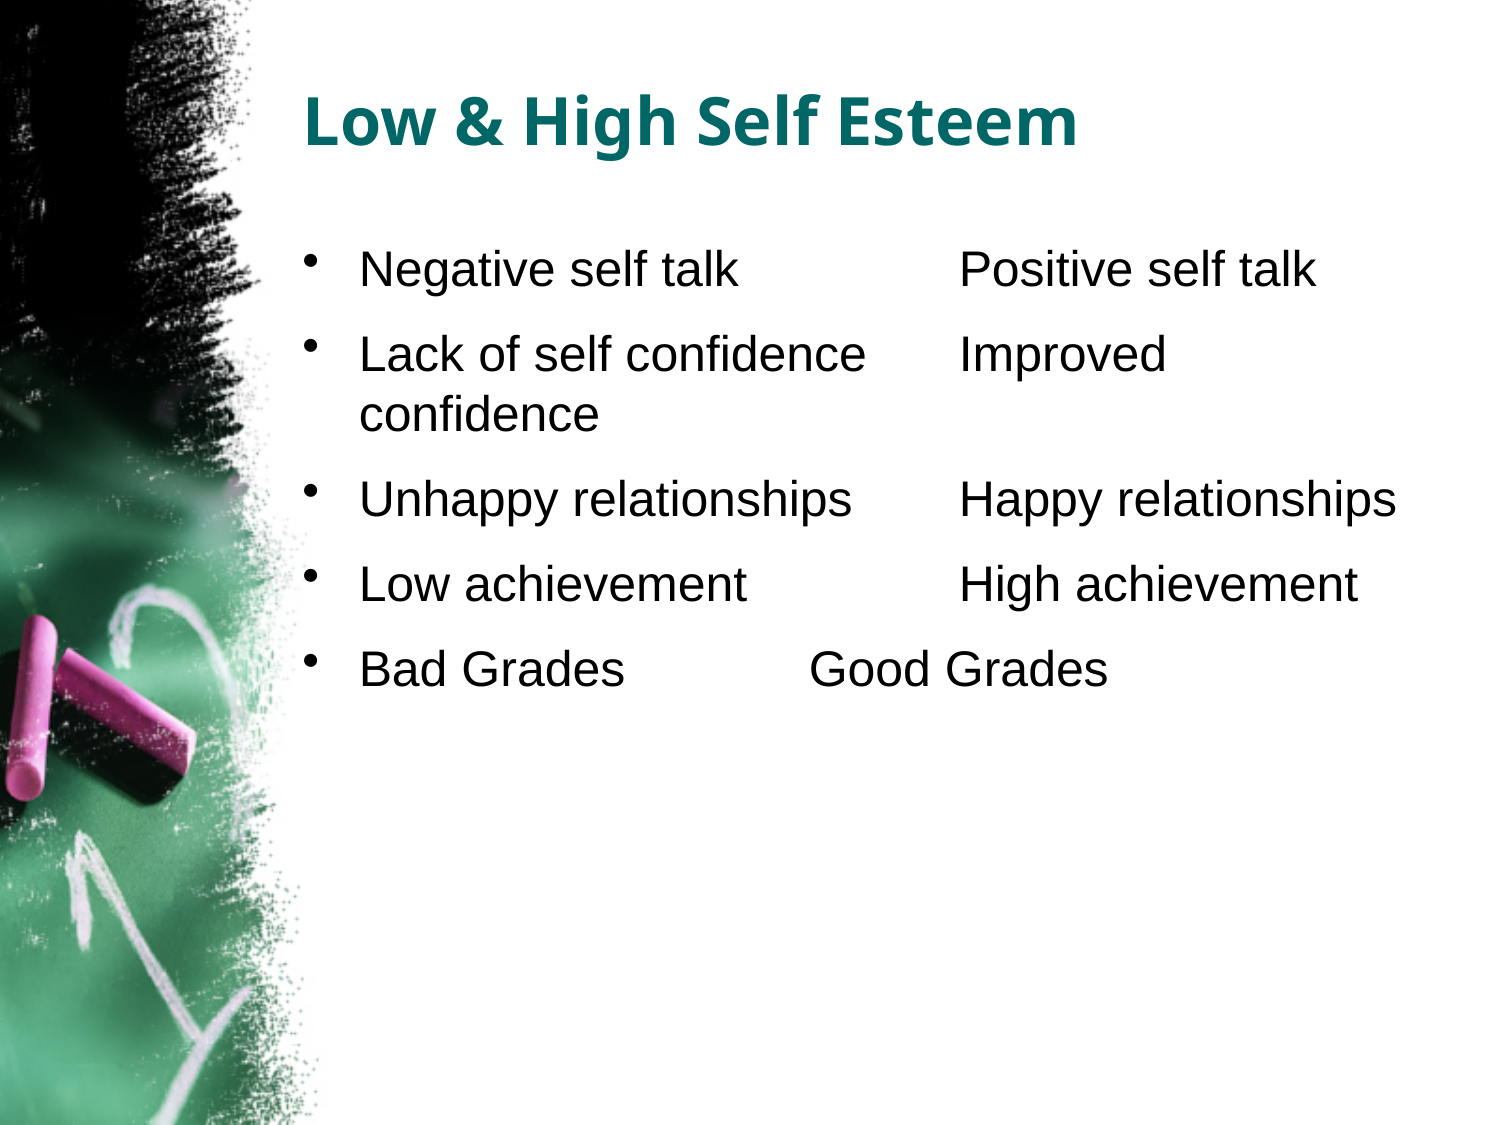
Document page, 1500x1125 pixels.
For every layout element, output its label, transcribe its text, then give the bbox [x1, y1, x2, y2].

list Negative self talk Positive self talk Lack of self confidence Improved confidence Unhappy relationships Happy relationships Low achievement High achievement Bad Grades Good Grades [287, 228, 1438, 980]
title Low & High Self Esteem [287, 49, 1438, 188]
picture [0, 0, 1500, 1125]
